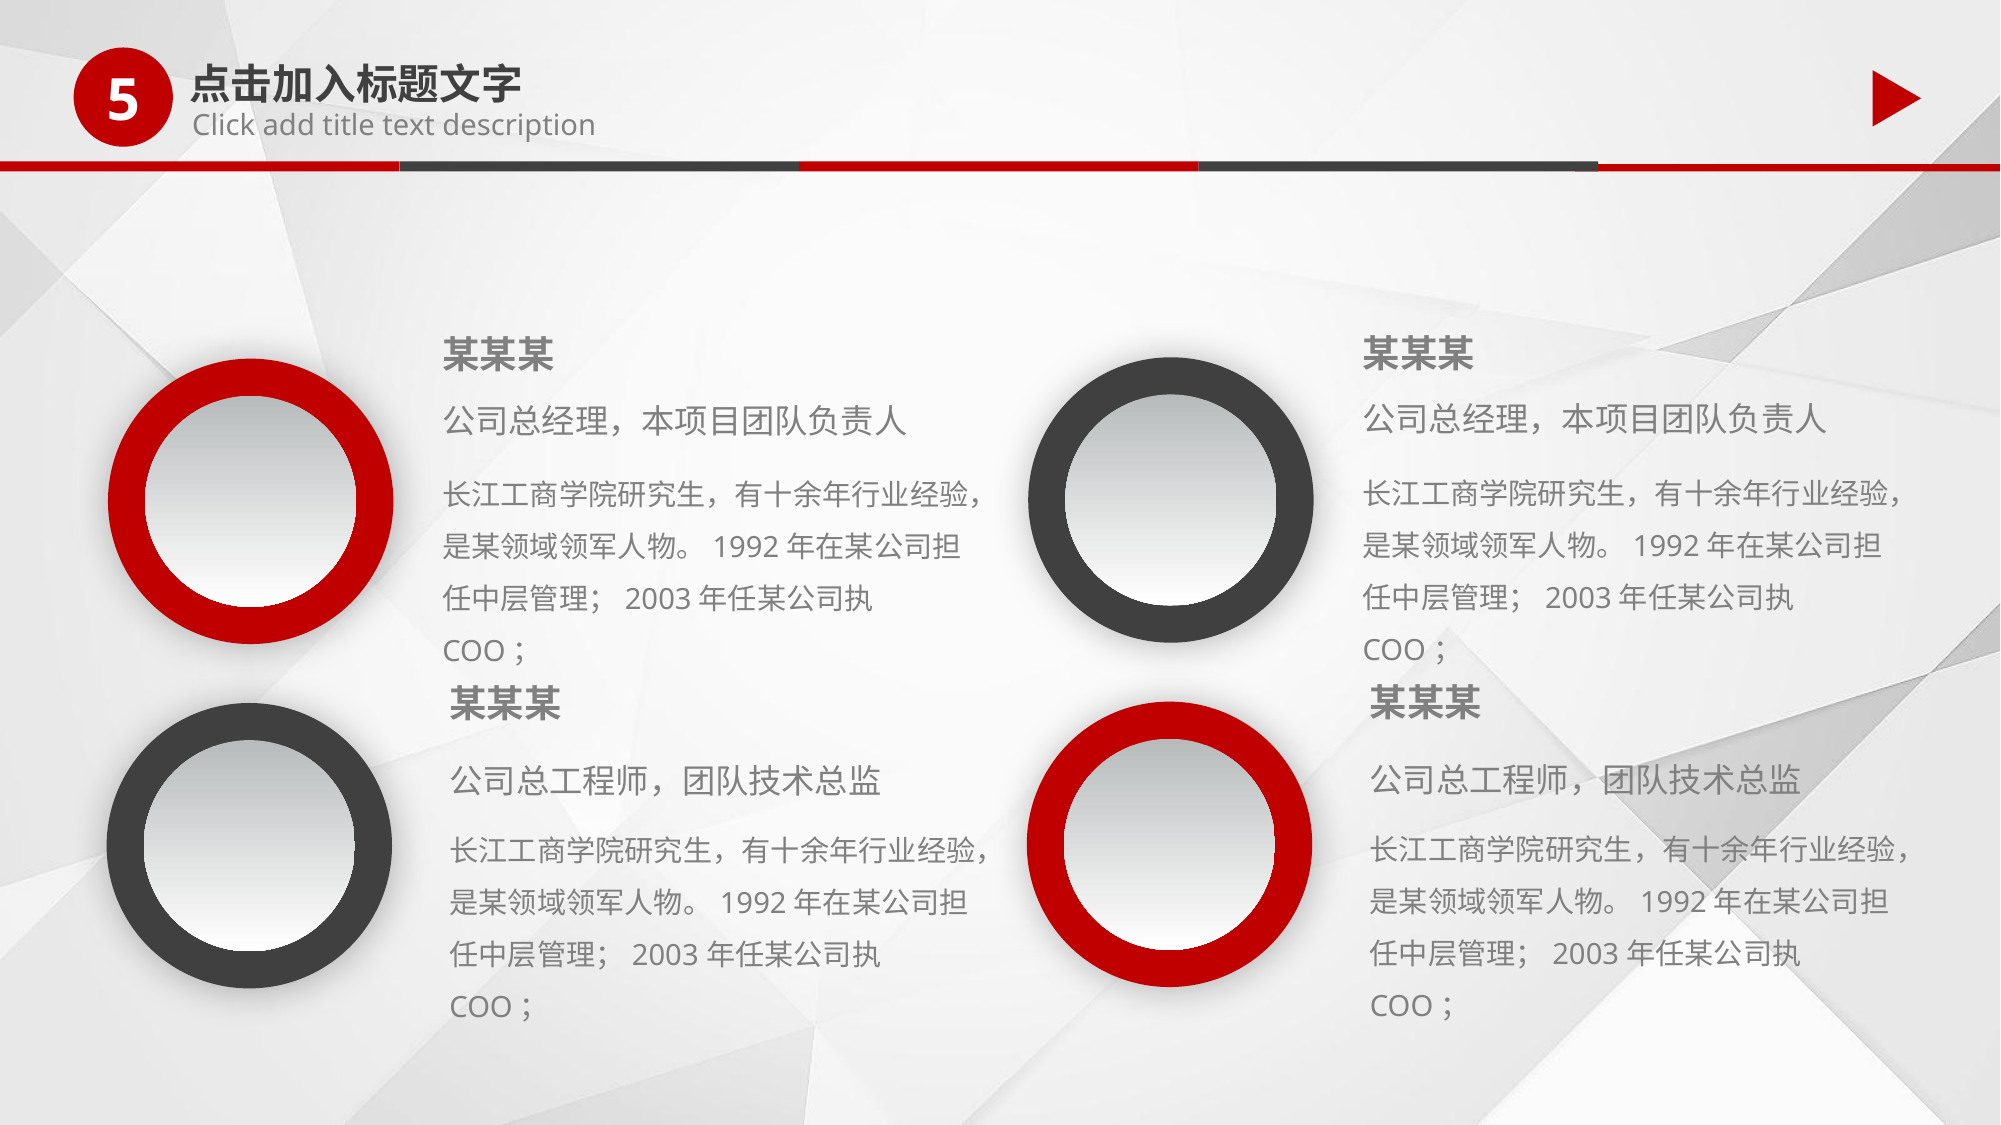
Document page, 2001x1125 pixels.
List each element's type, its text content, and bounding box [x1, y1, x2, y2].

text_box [107, 358, 394, 645]
text_box 长江工商学院研究生，有十余年行业经验，是某领域领军人物。1992年在某公司担任中层管理；2003年任某公司执COO； [1354, 806, 1913, 1030]
text_box 某某某 [427, 323, 653, 384]
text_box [73, 47, 681, 150]
text_box 长江工商学院研究生，有十余年行业经验，是某领域领军人物。1992年在某公司担任中层管理；2003年任某公司执COO； [1347, 450, 1906, 674]
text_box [106, 702, 392, 989]
text_box 公司总工程师，团队技术总监 [434, 753, 960, 807]
text_box 长江工商学院研究生，有十余年行业经验，是某领域领军人物。1992年在某公司担任中层管理；2003年任某公司执COO； [434, 807, 993, 1031]
text_box 长江工商学院研究生，有十余年行业经验，是某领域领军人物。1992年在某公司担任中层管理；2003年任某公司执COO； [427, 452, 986, 676]
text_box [1026, 701, 1313, 988]
text_box 某某某 [434, 672, 660, 733]
text_box 某某某 [1347, 322, 1573, 383]
picture [0, 0, 2001, 1125]
text_box 某某某 [1354, 671, 1580, 732]
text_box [0, 161, 2000, 172]
text_box [1871, 68, 1924, 129]
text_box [1028, 357, 1314, 643]
text_box 公司总工程师，团队技术总监 [1355, 751, 1880, 806]
text_box 公司总经理，本项目团队负责人 [427, 392, 1028, 448]
text_box 公司总经理，本项目团队负责人 [1347, 391, 1985, 446]
